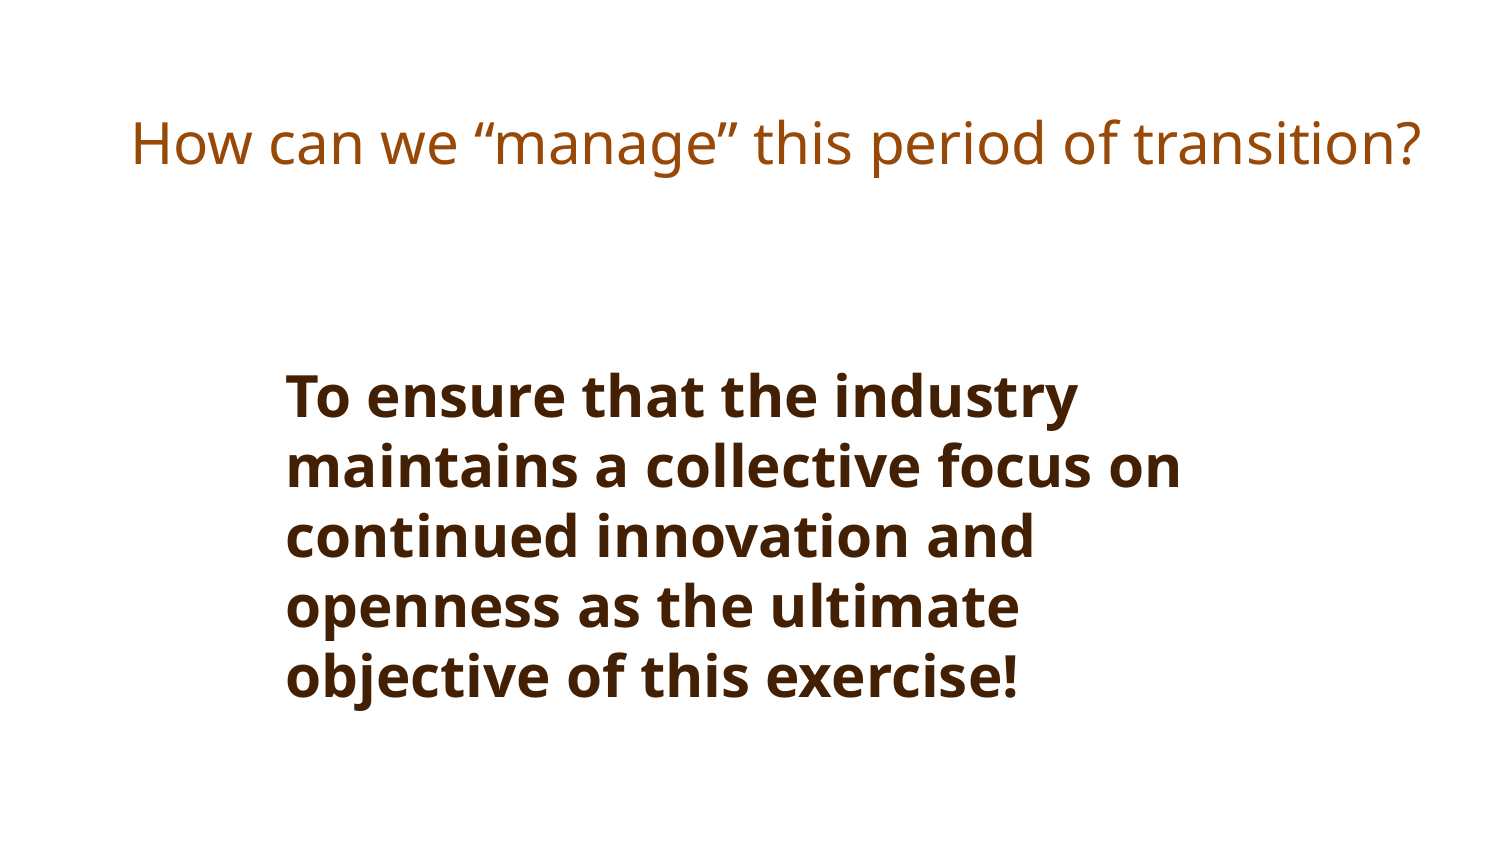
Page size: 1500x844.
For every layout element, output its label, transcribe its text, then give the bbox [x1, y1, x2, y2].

text_box To ensure that the industry maintains a collective focus on continued innovation and openness as the ultimate objective of this exercise! [275, 354, 1225, 715]
list How can we “manage” this period of transition? [115, 98, 1455, 244]
